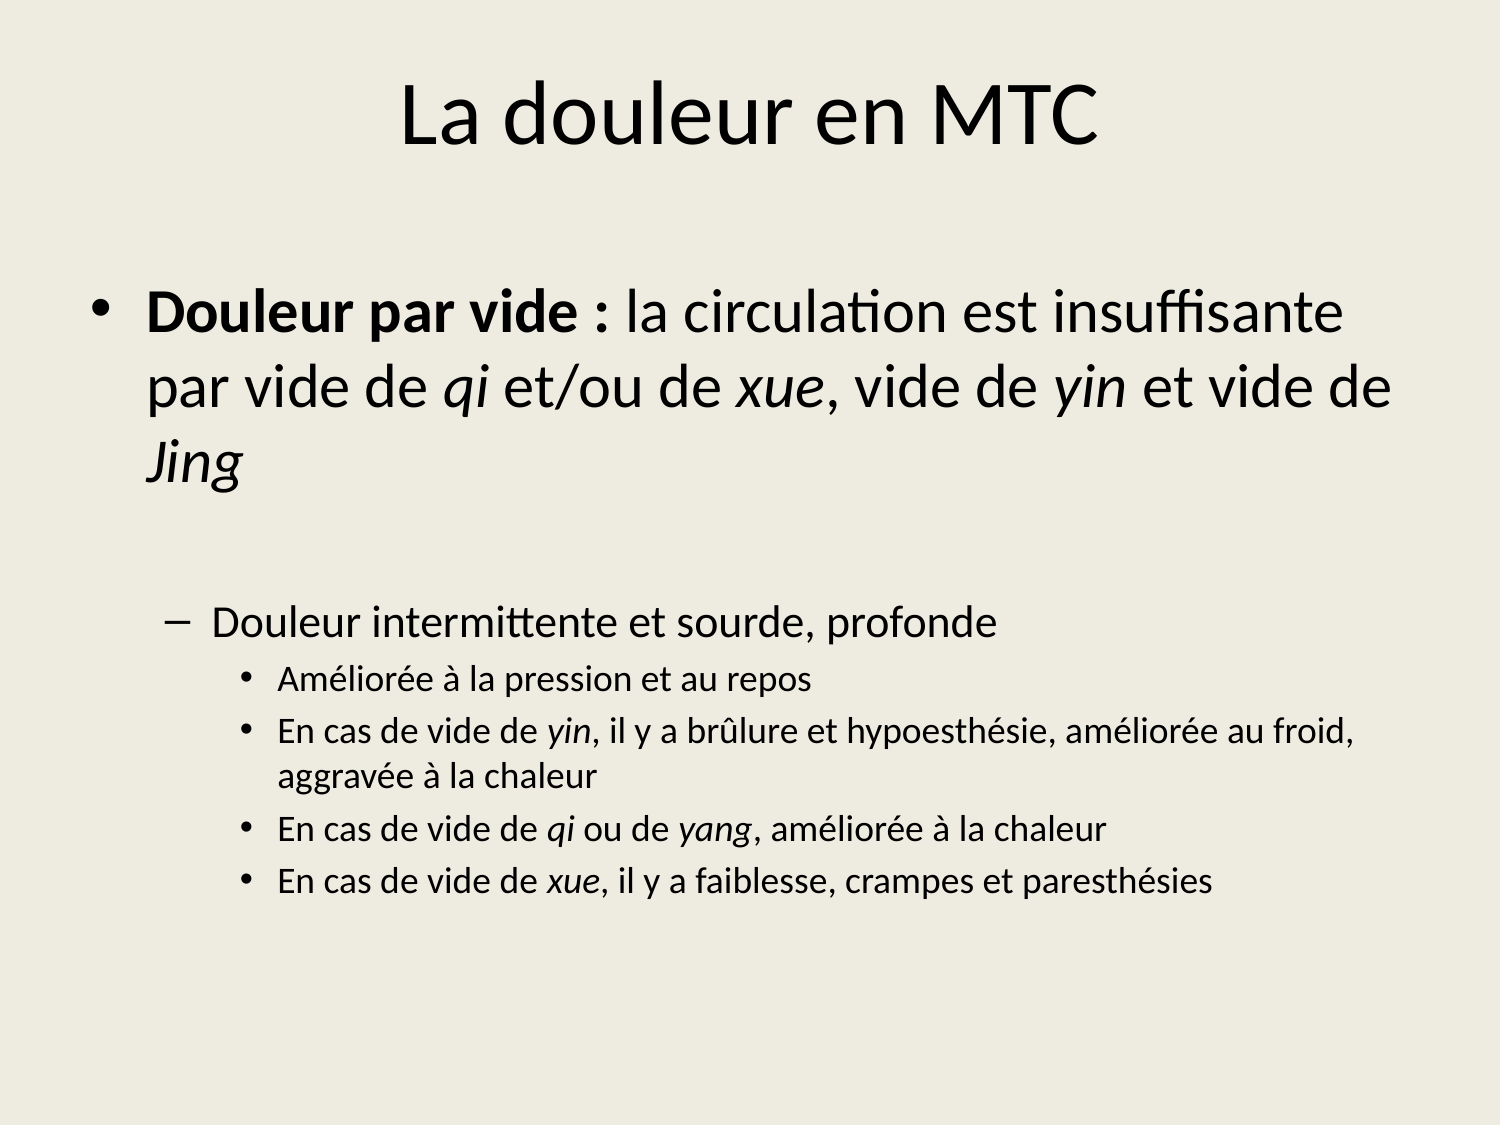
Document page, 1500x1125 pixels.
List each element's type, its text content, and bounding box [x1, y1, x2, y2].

list Douleur par vide : la circulation est insuffisante par vide de qi et/ou de xue, vide de yin et vide de Jing Douleur intermittente et sourde, profonde Améliorée à la pression et au repos En cas de vide de yin, il y a brûlure et hypoesthésie, améliorée au froid, aggravée à la chaleur En cas de vide de qi ou de yang, améliorée à la chaleur En cas de vide de xue, il y a faiblesse, crampes et paresthésies [75, 262, 1425, 1005]
title La douleur en MTC [75, 45, 1425, 233]
